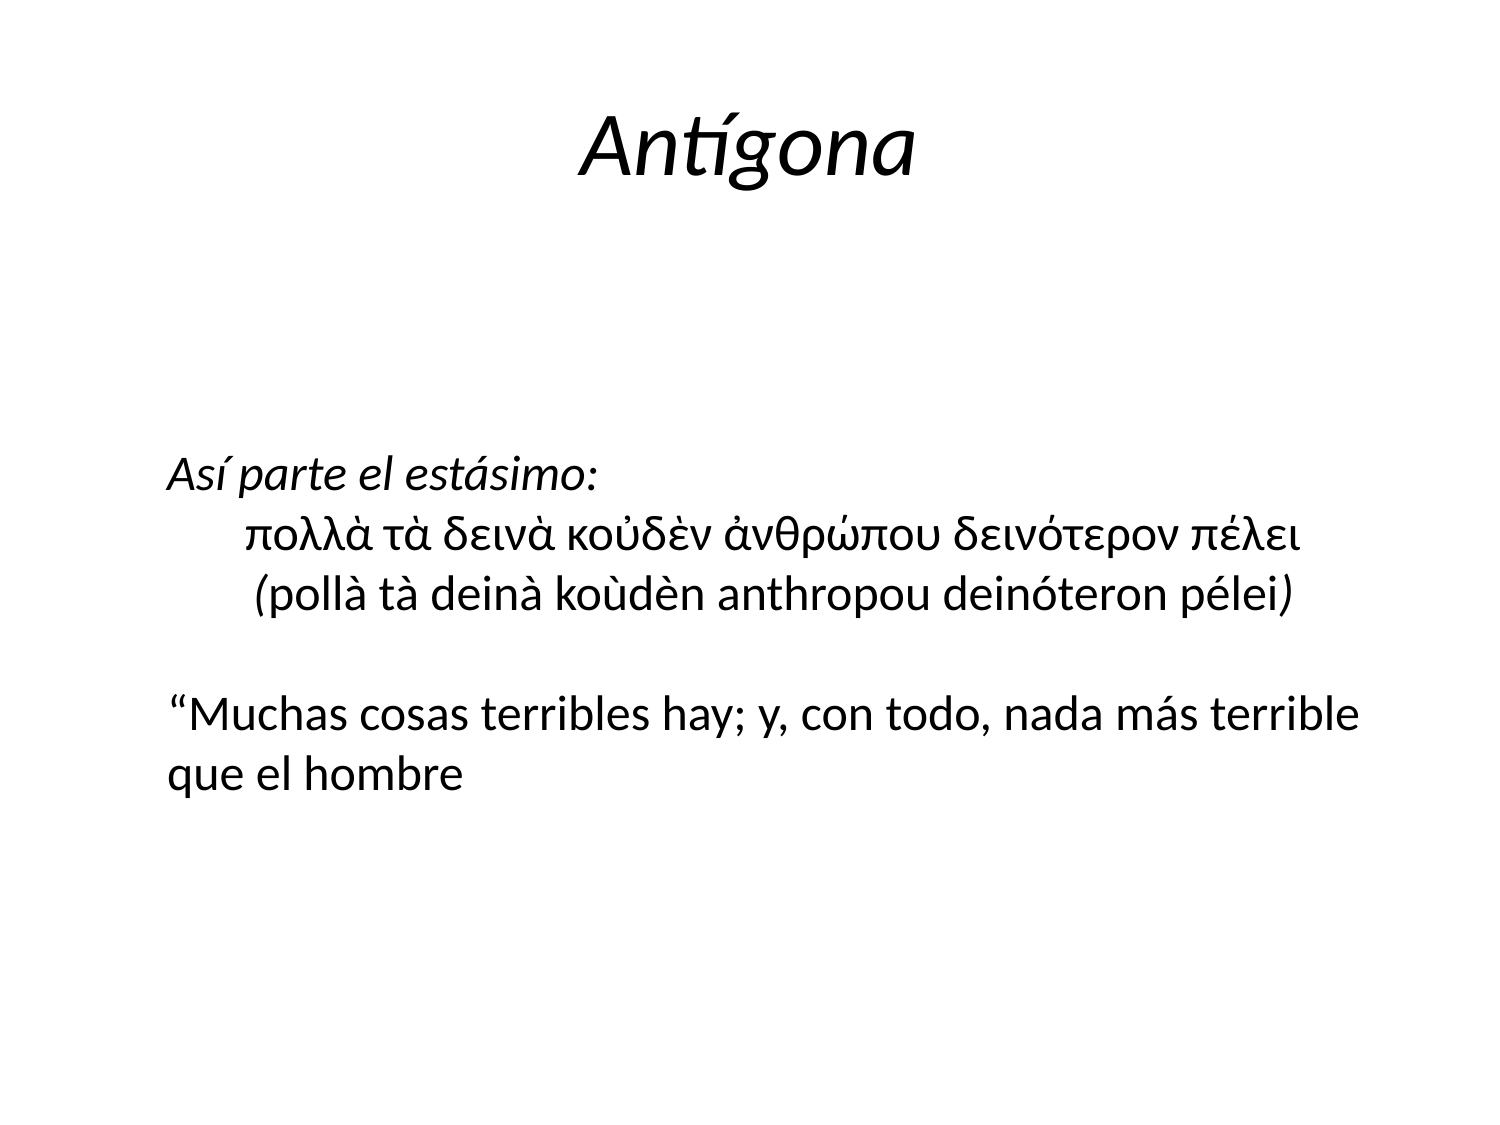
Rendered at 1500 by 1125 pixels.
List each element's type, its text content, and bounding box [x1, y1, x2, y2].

text_box Así parte el estásimo: πολλὰ τὰ δεινὰ κοὐδὲν ἀνθρώπου δεινότερον πέλει (pollà tà deinà koùdèn anthropou deinóteron pélei) “Muchas cosas terribles hay; y, con todo, nada más terrible que el hombre [152, 433, 1395, 809]
title Antígona [74, 44, 1426, 233]
